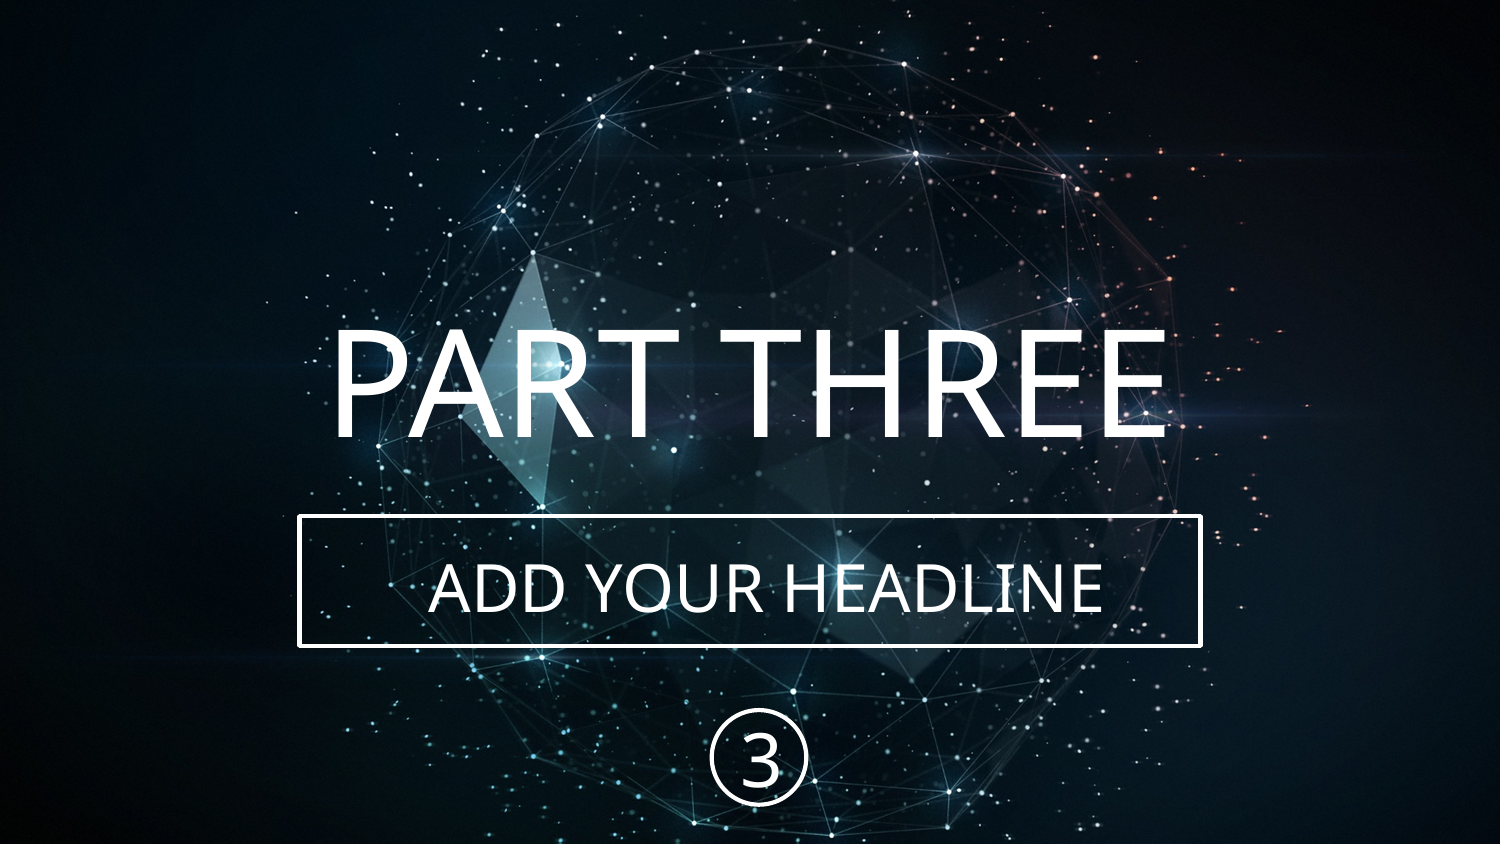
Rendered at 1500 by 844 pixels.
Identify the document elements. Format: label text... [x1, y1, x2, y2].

text_box PART THREE [310, 280, 1190, 475]
text_box [299, 516, 1201, 647]
picture [0, 0, 1500, 844]
text_box ADD YOUR HEADLINE [413, 538, 1121, 634]
text_box 3 [711, 710, 807, 805]
